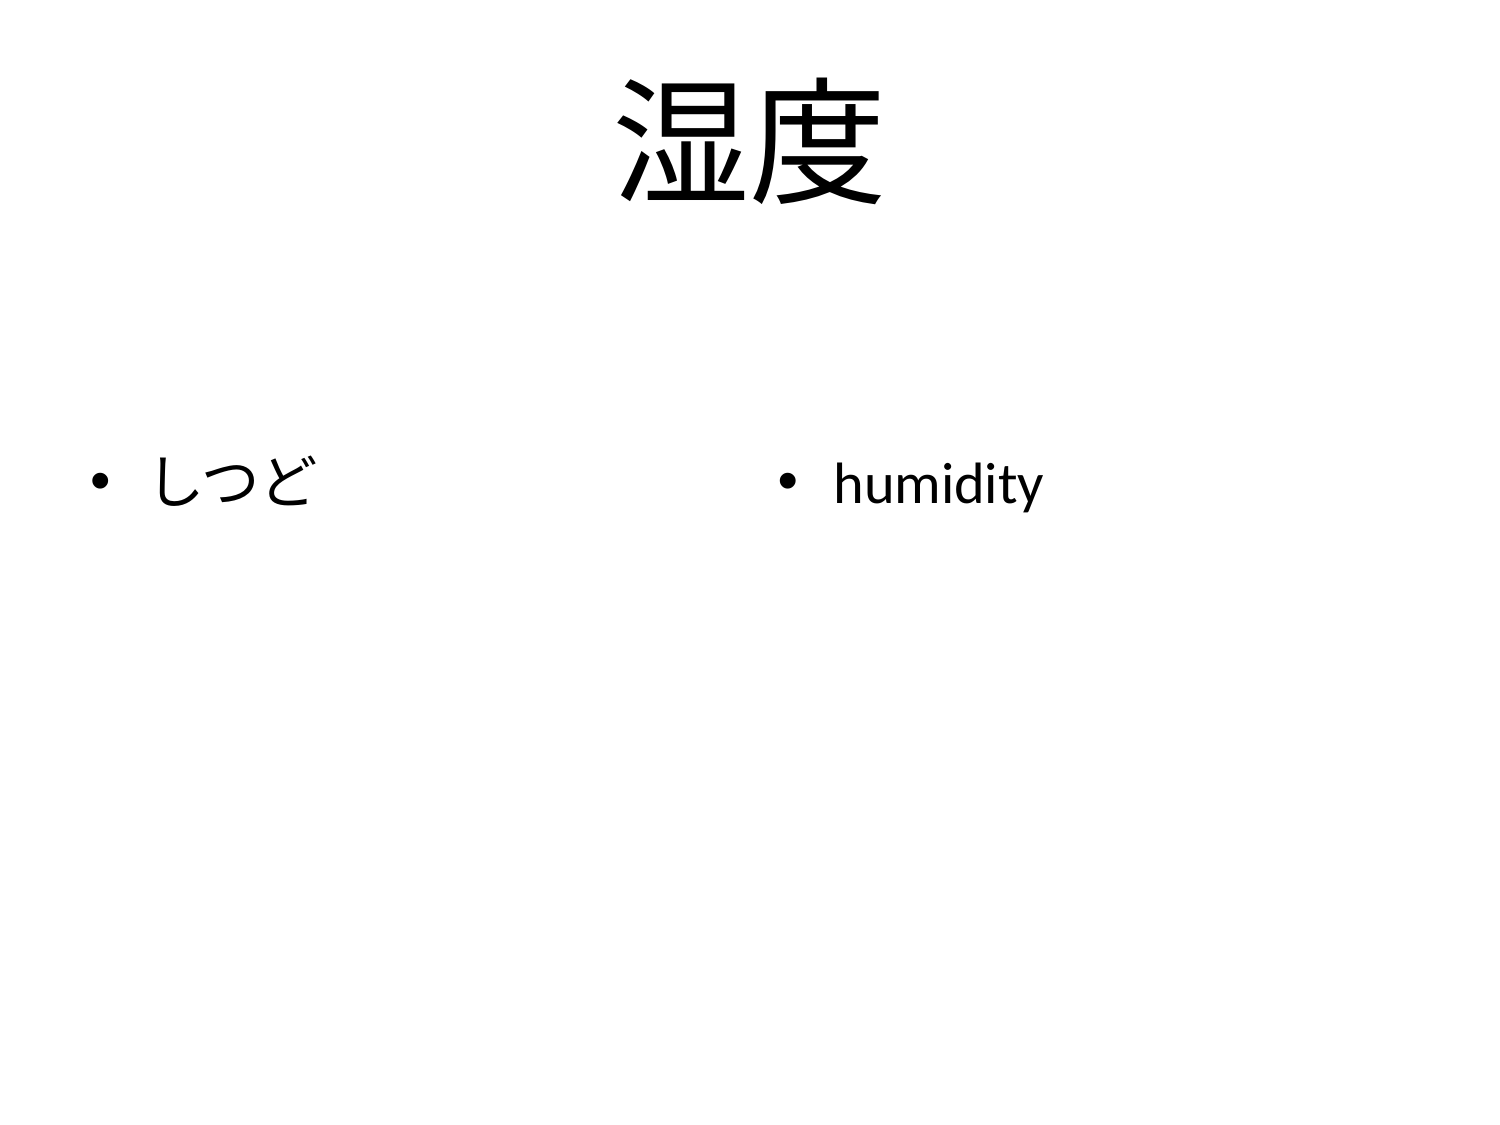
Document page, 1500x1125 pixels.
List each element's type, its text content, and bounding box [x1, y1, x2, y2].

list しつど [74, 437, 738, 1006]
title 湿度 [74, 44, 1426, 233]
list humidity [762, 437, 1426, 1006]
